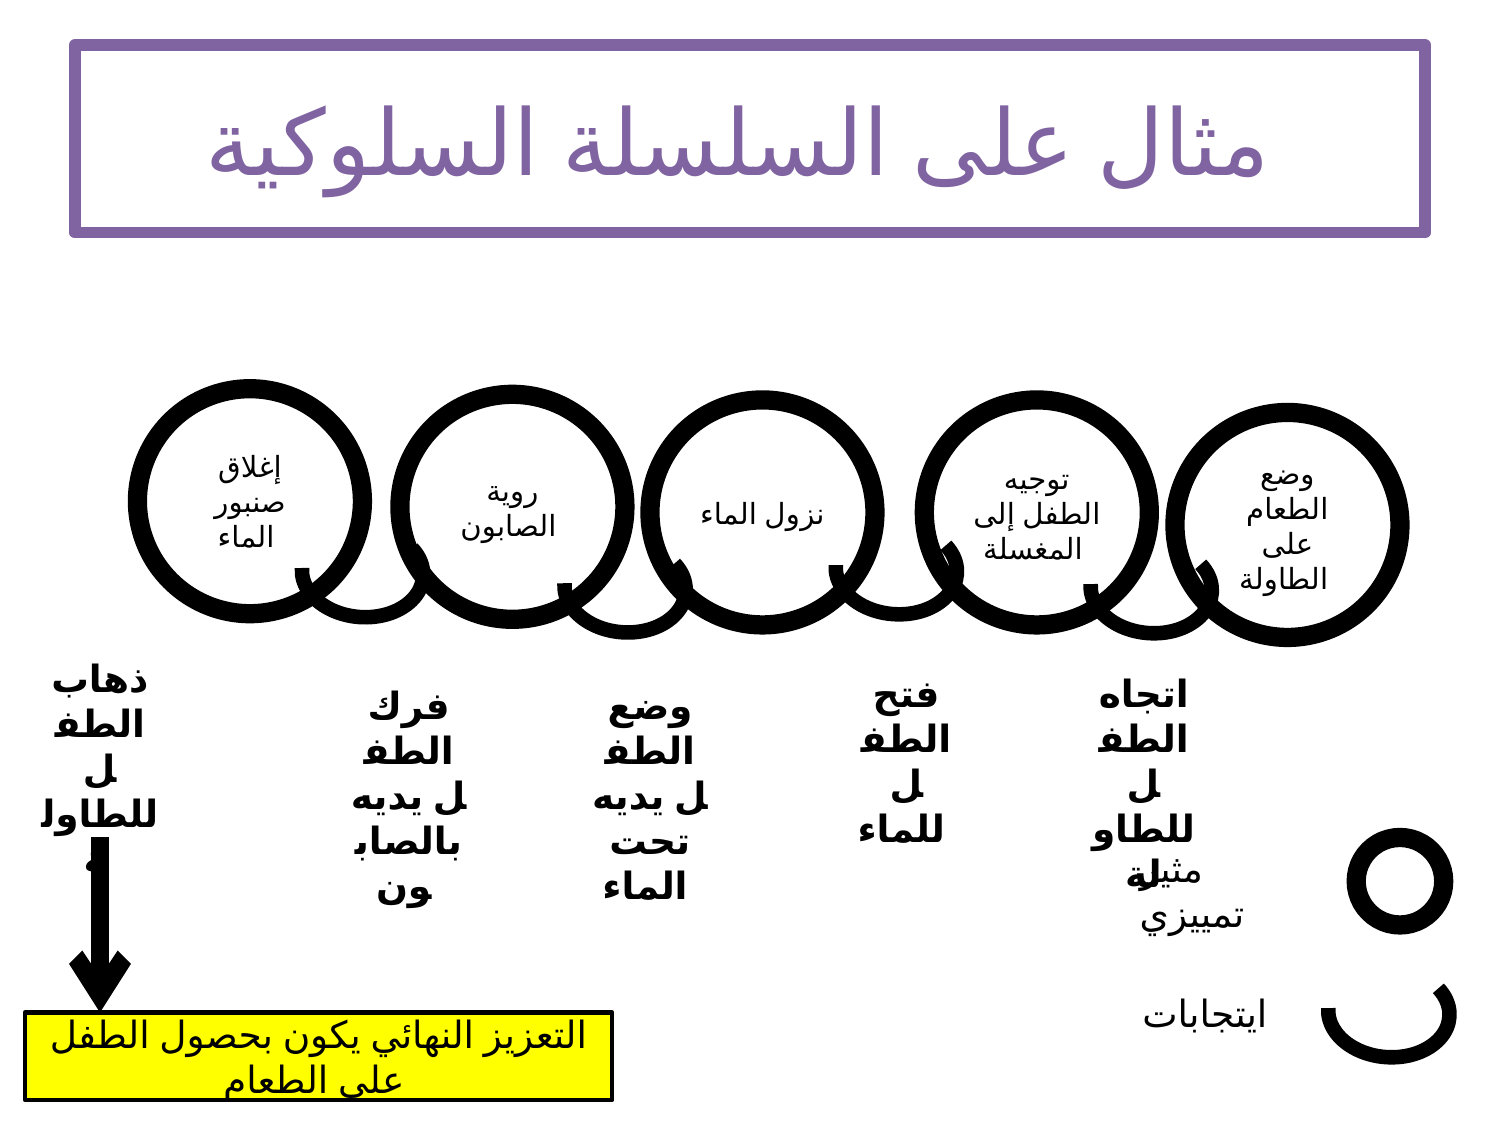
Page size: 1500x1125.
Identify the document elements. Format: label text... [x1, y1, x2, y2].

text_box روية الصابون [397, 392, 628, 622]
text_box ذهاب الطفل للطاولة [24, 647, 175, 888]
text_box [563, 563, 687, 634]
text_box إغلاق صنبور الماء [135, 386, 365, 616]
text_box [1328, 987, 1451, 1059]
text_box نزول الماء [647, 397, 878, 628]
text_box وضع الطفل يديه تحت الماء [574, 674, 725, 915]
text_box [835, 544, 958, 616]
text_box فرك الطفل يديه بالصابون [333, 674, 484, 915]
text_box ايتجابات [1127, 982, 1328, 1042]
text_box فتح الطفل للماء [837, 662, 975, 858]
text_box توجيه الطفل إلى المغسلة [922, 397, 1152, 628]
text_box [1354, 835, 1446, 928]
text_box [1098, 573, 1208, 635]
text_box اتجاه الطفل للطاولة [1074, 662, 1213, 903]
text_box [301, 547, 424, 618]
text_box التعزيز النهائي يكون بحصول الطفل على الطعام [23, 1010, 614, 1102]
text_box مثير تمييزي [1125, 837, 1325, 943]
title مثال على السلسلة السلوكية [75, 45, 1425, 233]
text_box وضع الطعام على الطاولة [1172, 410, 1403, 640]
